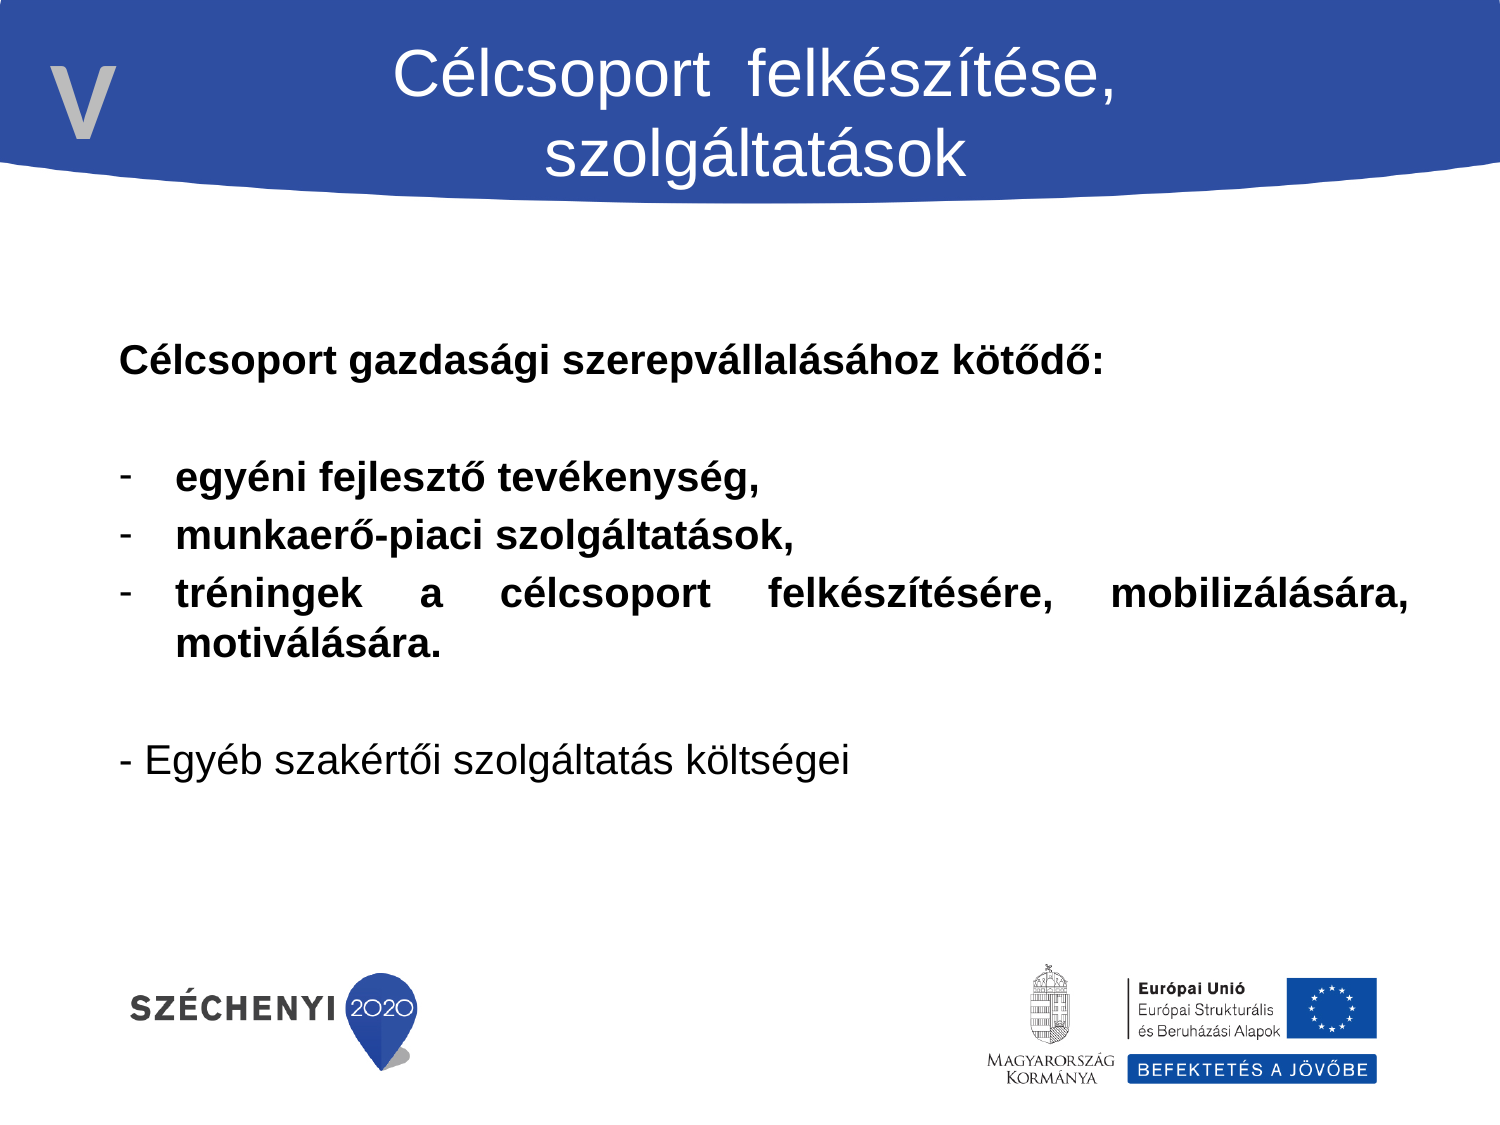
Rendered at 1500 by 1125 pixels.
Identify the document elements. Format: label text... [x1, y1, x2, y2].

text_box V [35, 19, 133, 170]
picture [0, 0, 1500, 1125]
text_box Célcsoport felkészítése, szolgáltatások [159, 22, 1353, 198]
list Célcsoport gazdasági szerepvállalásához kötődő: egyéni fejlesztő tevékenység, munkaerő-piaci szolgáltatások, tréningek a célcsoport felkészítésére, mobilizálására, motiválására. - Egyéb szakértői szolgáltatás költségei [74, 208, 1425, 994]
